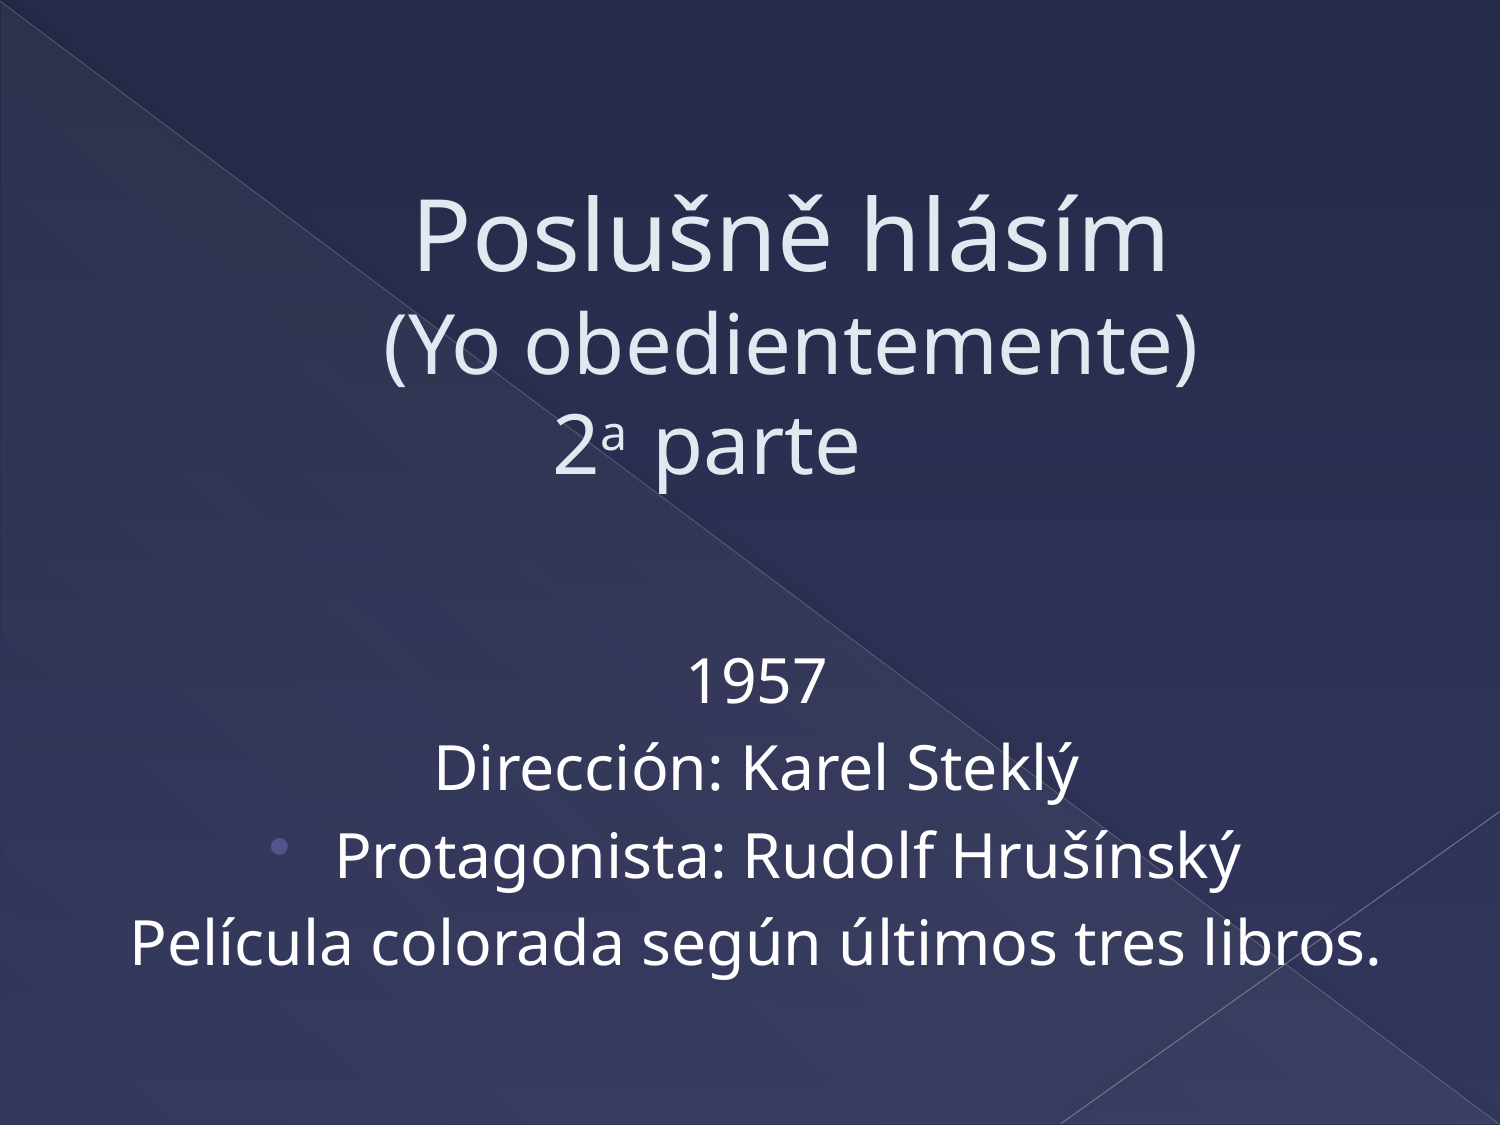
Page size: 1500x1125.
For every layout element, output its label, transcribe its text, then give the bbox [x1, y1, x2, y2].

title Poslušně hlásím (Yo obedientemente) 2a parte [76, 137, 1427, 526]
list 1957 Dirección: Karel Steklý Protagonista: Rudolf Hrušínský Película colorada según últimos tres libros. [76, 633, 1427, 1059]
